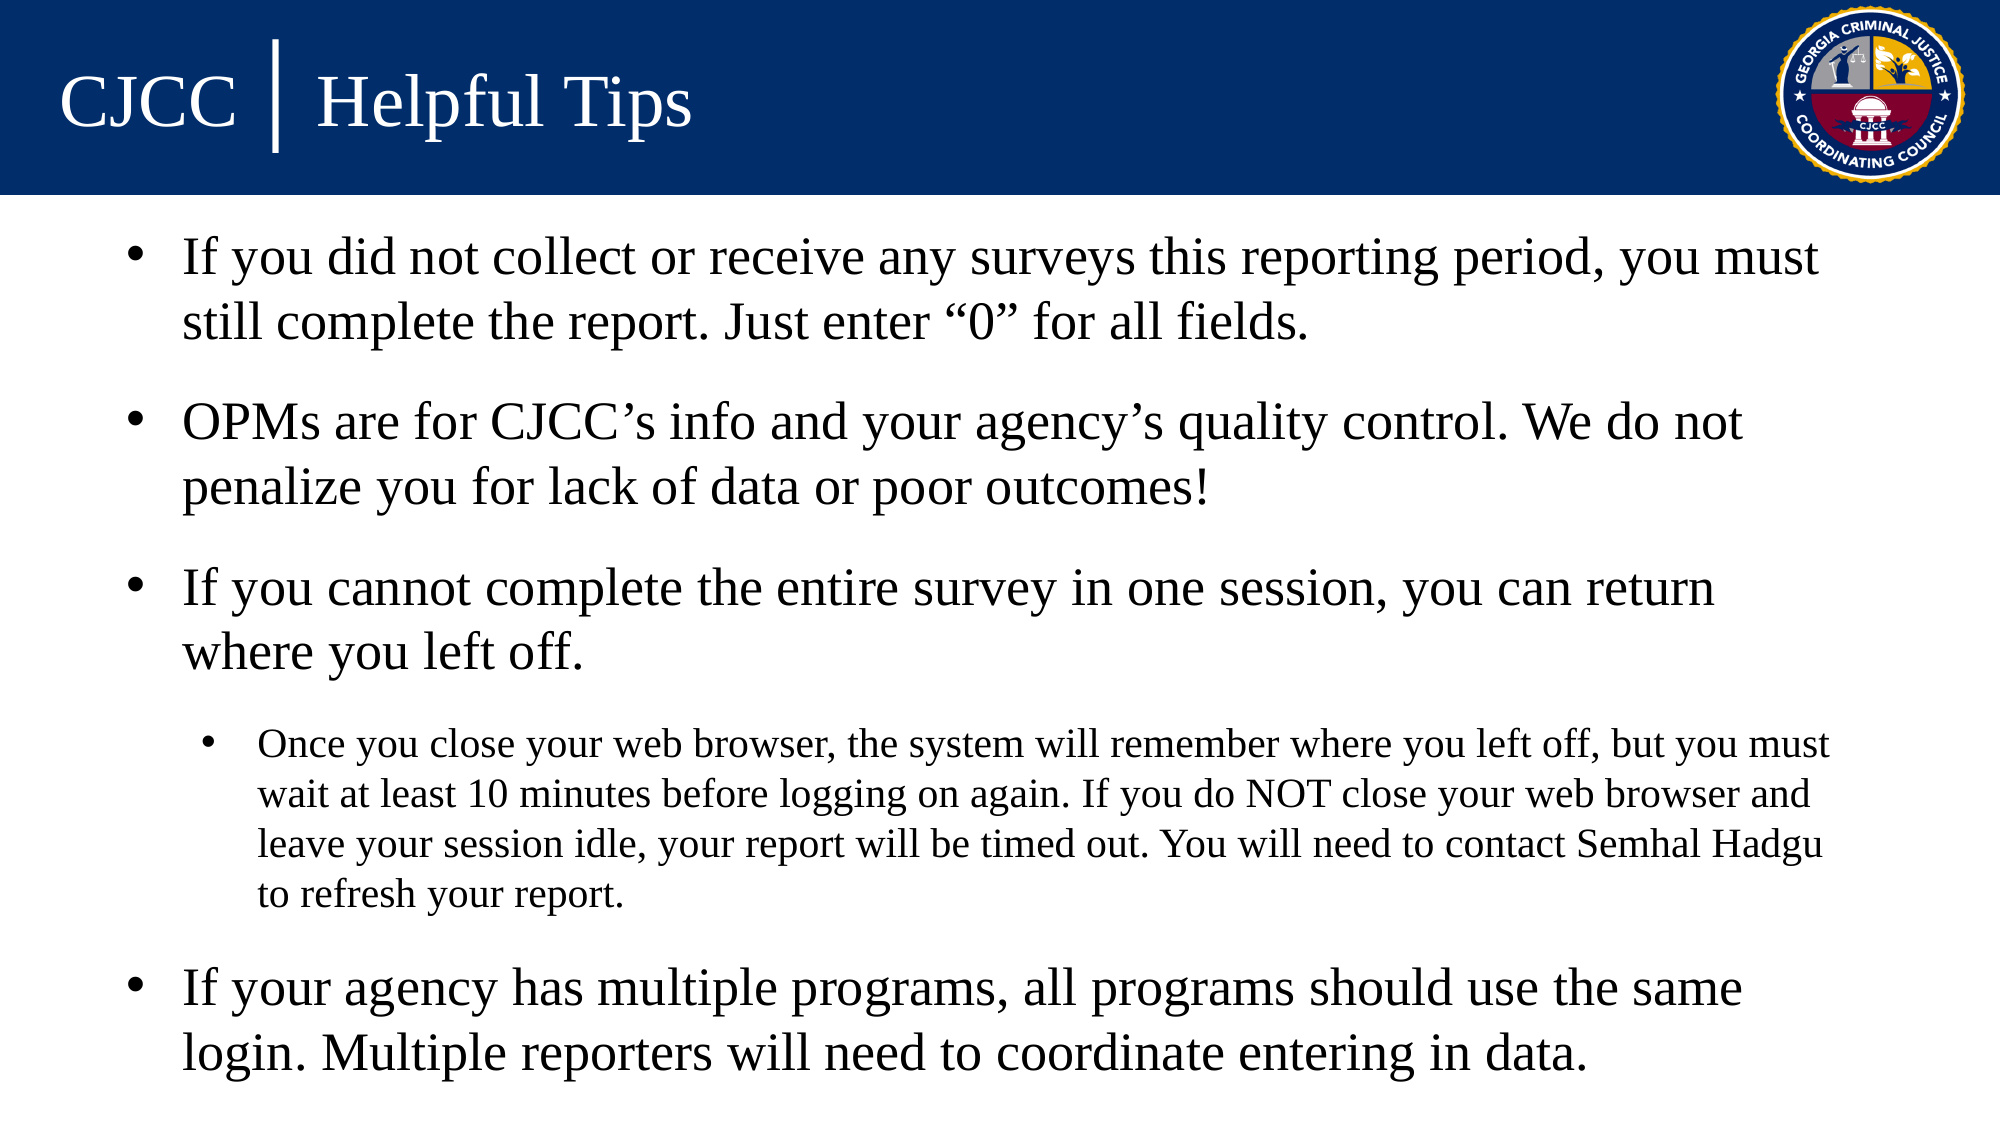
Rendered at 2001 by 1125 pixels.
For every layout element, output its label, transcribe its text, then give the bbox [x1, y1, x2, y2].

picture [1740, 0, 2000, 195]
text_box If you did not collect or receive any surveys this reporting period, you must still complete the report. Just enter “0” for all fields. OPMs are for CJCC’s info and your agency’s quality control. We do not penalize you for lack of data or poor outcomes! If you cannot complete the entire survey in one session, you can return where you left off. Once you close your web browser, the system will remember where you left off, but you must wait at least 10 minutes before logging on again. If you do NOT close your web browser and leave your session idle, your report will be timed out. You will need to contact Semhal Hadgu to refresh your report. If your agency has multiple programs, all programs should use the same login. Multiple reporters will need to coordinate entering in data. [111, 212, 1851, 1089]
text_box [0, 0, 1740, 195]
text_box CJCC | Helpful Tips [44, 0, 1740, 194]
